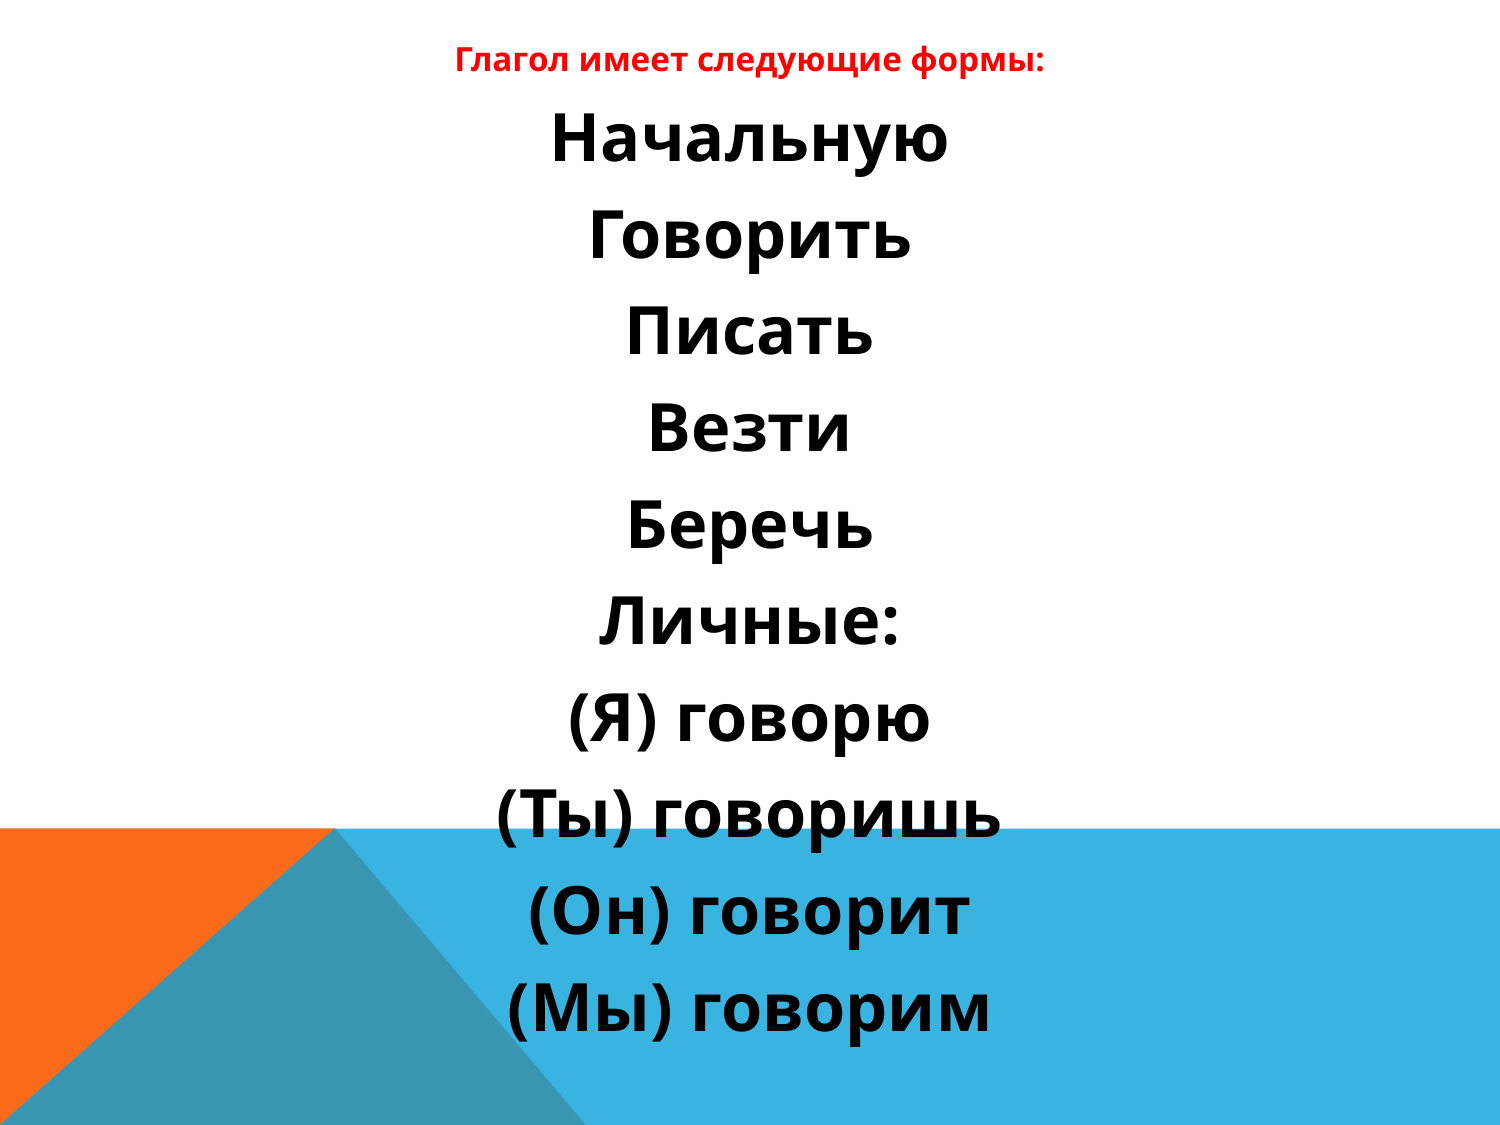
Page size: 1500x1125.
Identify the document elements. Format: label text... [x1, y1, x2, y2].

list Глагол имеет следующие формы: Начальную Говорить Писать Везти Беречь Личные: (Я) говорю (Ты) говоришь (Он) говорит (Мы) говорим [75, 30, 1425, 1106]
